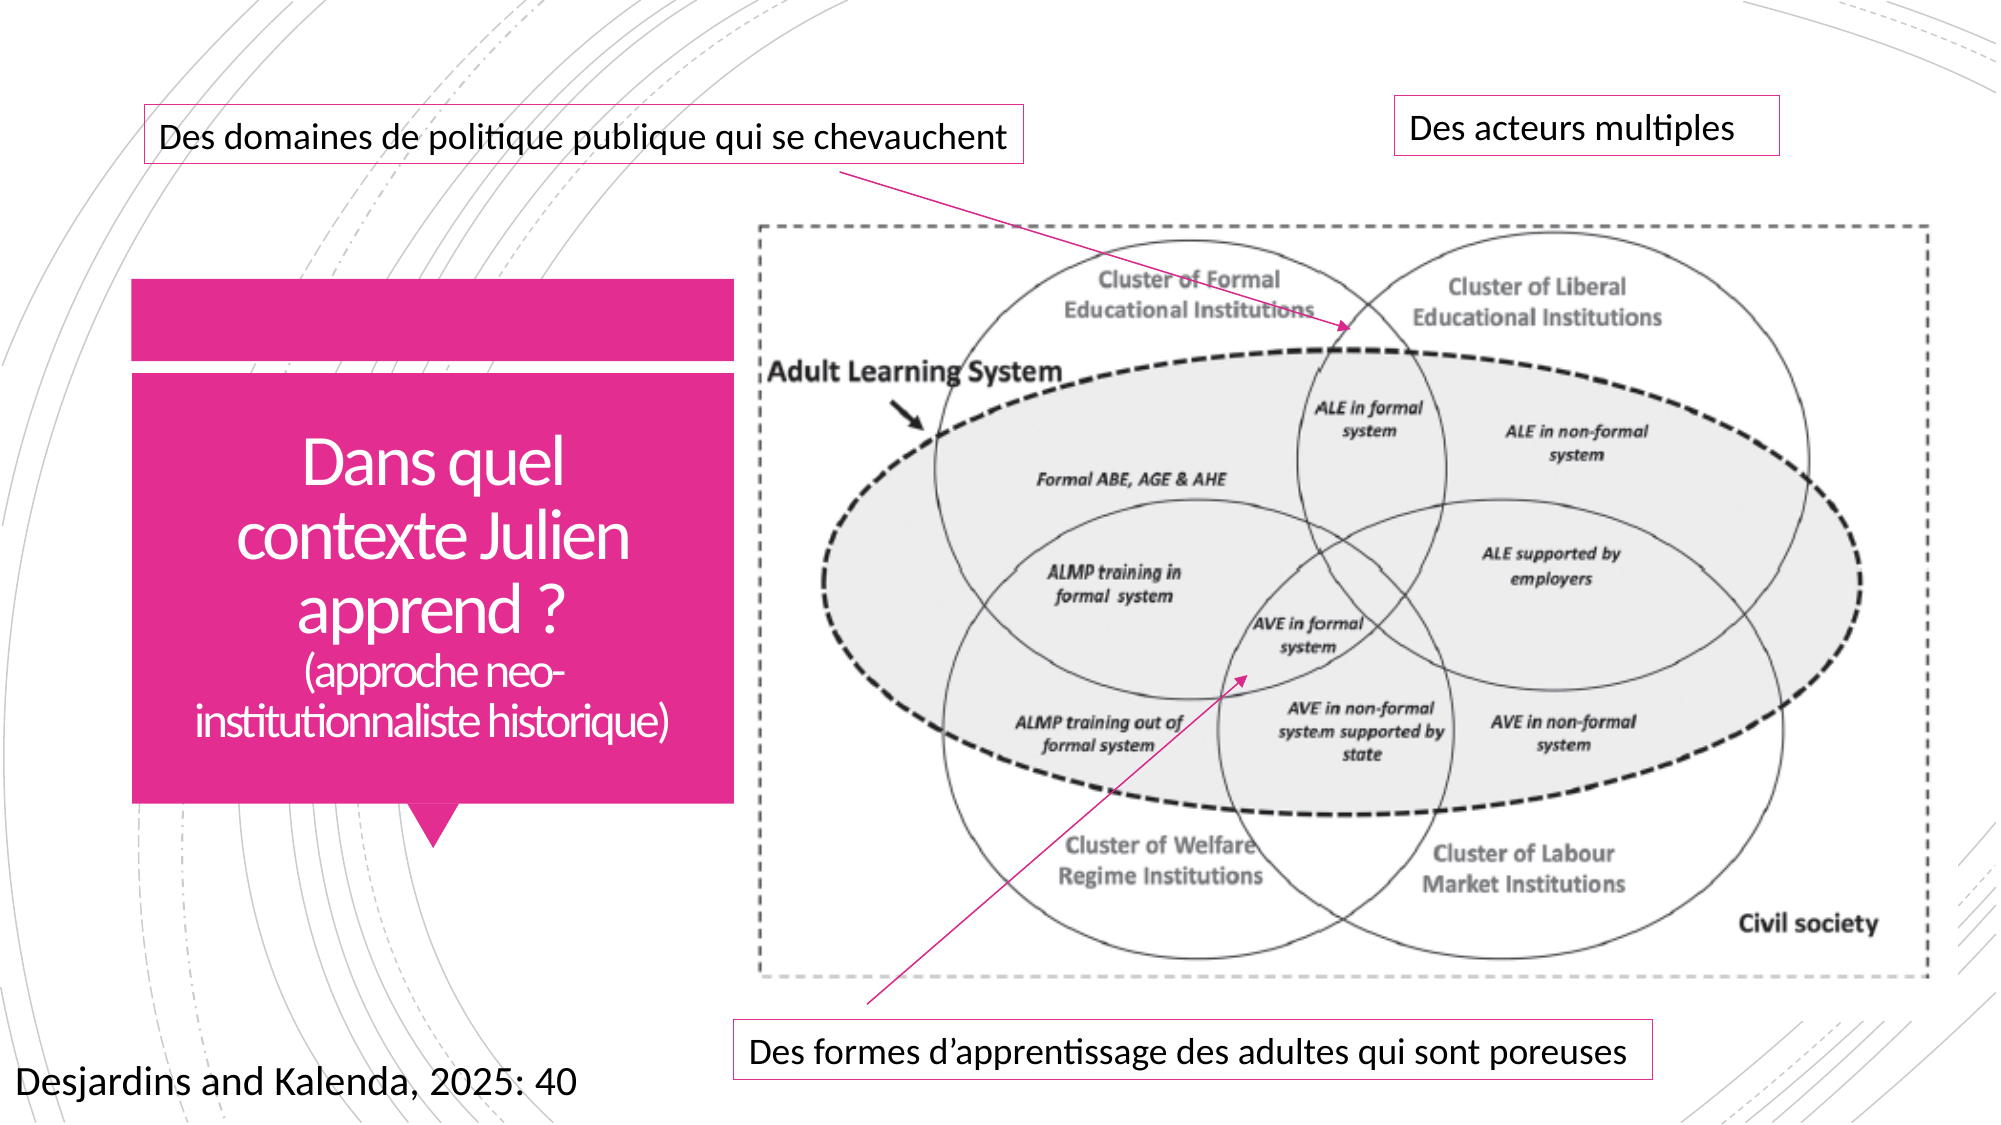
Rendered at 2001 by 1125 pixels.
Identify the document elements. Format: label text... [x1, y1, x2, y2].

text_box Des formes d’apprentissage des adultes qui sont poreuses [733, 1019, 1653, 1080]
picture [743, 200, 1959, 1021]
text_box Desjardins and Kalenda, 2025: 40 [0, 1051, 646, 1125]
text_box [866, 674, 1248, 1005]
text_box Des domaines de politique publique qui se chevauchent [144, 104, 1024, 164]
title Dans quel contexte Julien apprend ? (approche neo-institutionnaliste historique) [145, 385, 720, 789]
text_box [839, 171, 1351, 330]
text_box Des acteurs multiples [1394, 95, 1780, 156]
